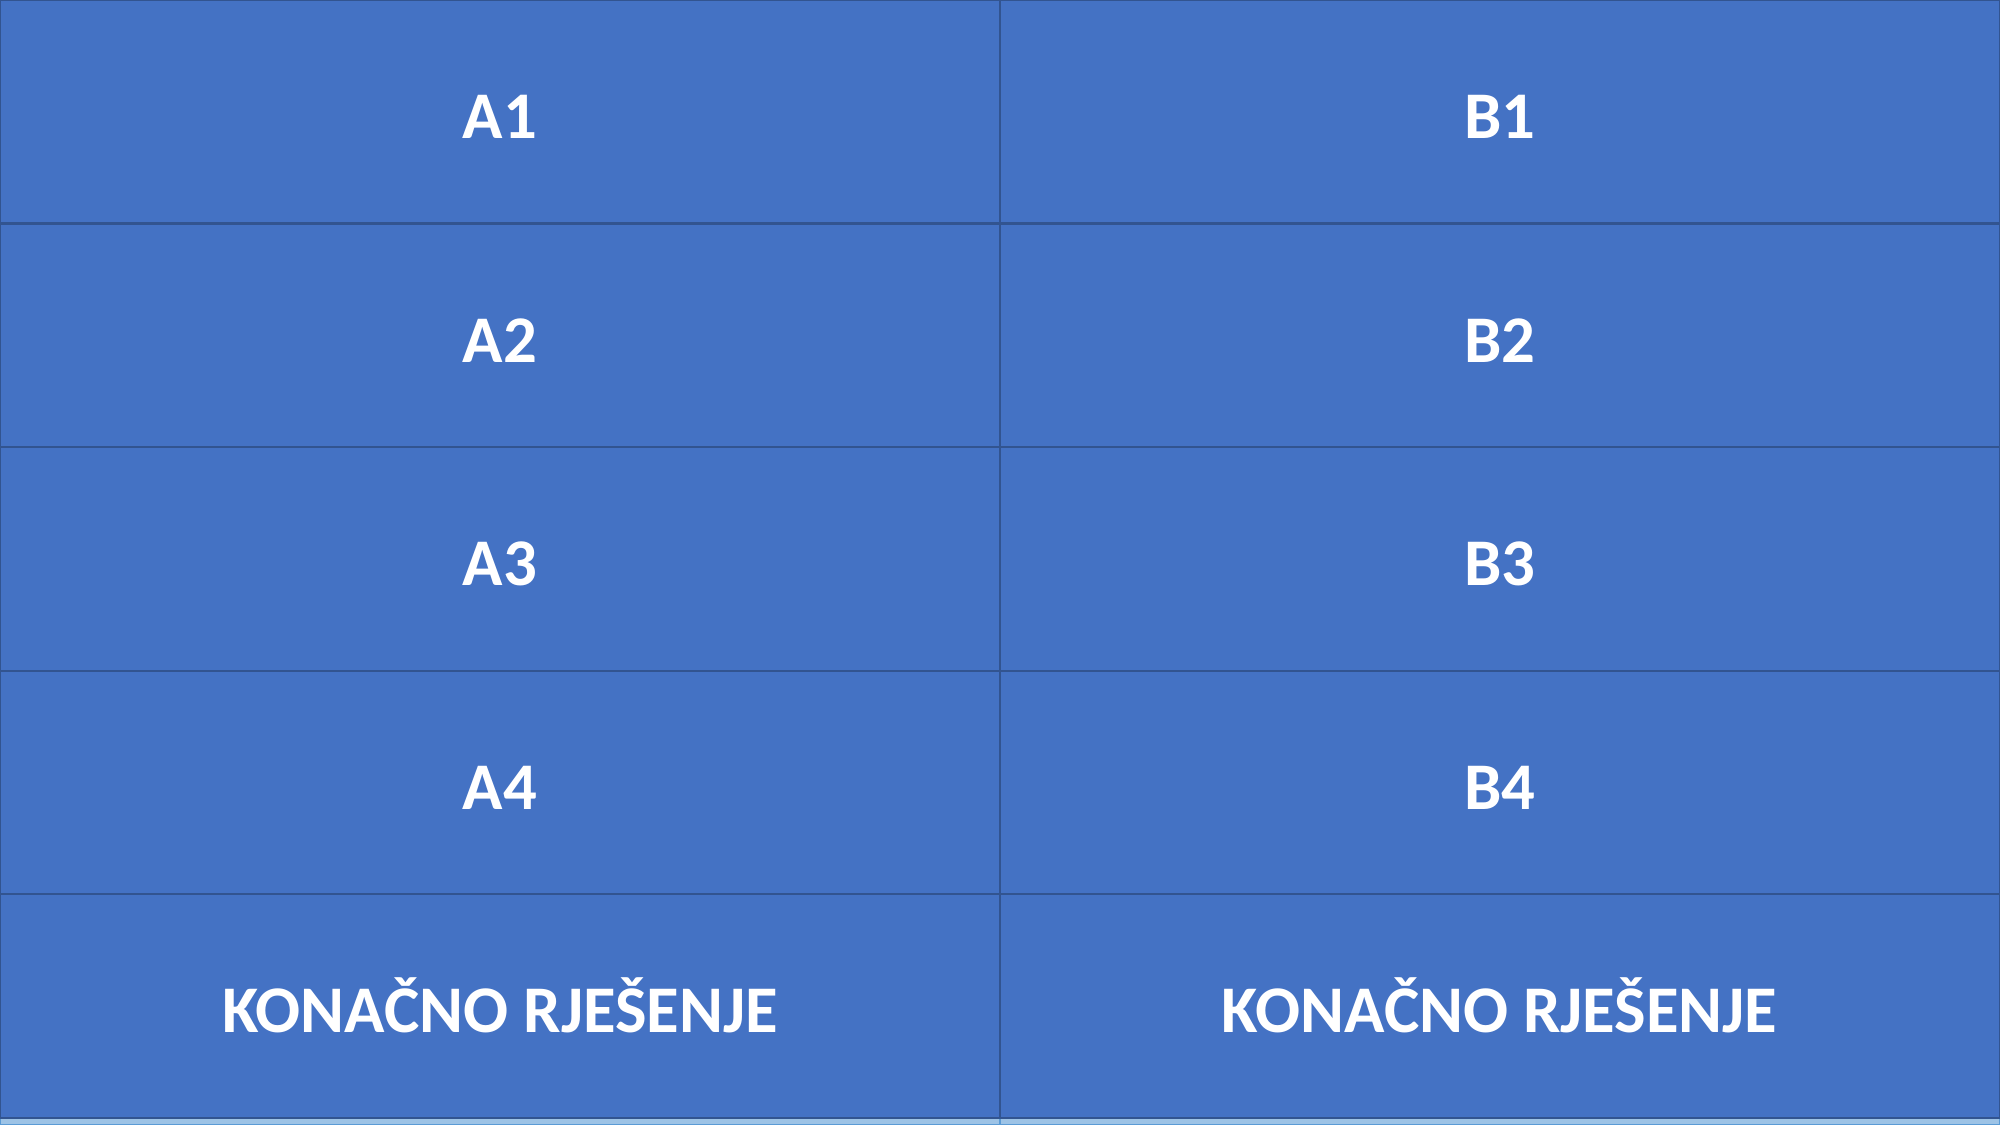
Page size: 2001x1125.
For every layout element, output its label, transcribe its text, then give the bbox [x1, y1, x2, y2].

text_box B2 [999, 222, 2000, 446]
text_box KONAČNO RJEŠENJE [0, 893, 999, 1119]
text_box B4 [999, 670, 2000, 893]
text_box B1 [999, 0, 2000, 222]
text_box KONAČNO RJEŠENJE [999, 893, 2000, 1119]
table_cell VRIJEME [1, 1119, 999, 1124]
text_box A2 [0, 222, 999, 446]
table_cell KLIMA [1001, 1119, 1999, 1124]
text_box A4 [0, 670, 999, 893]
text_box A3 [0, 446, 999, 670]
text_box B3 [999, 446, 2000, 670]
text_box A1 [0, 0, 999, 222]
